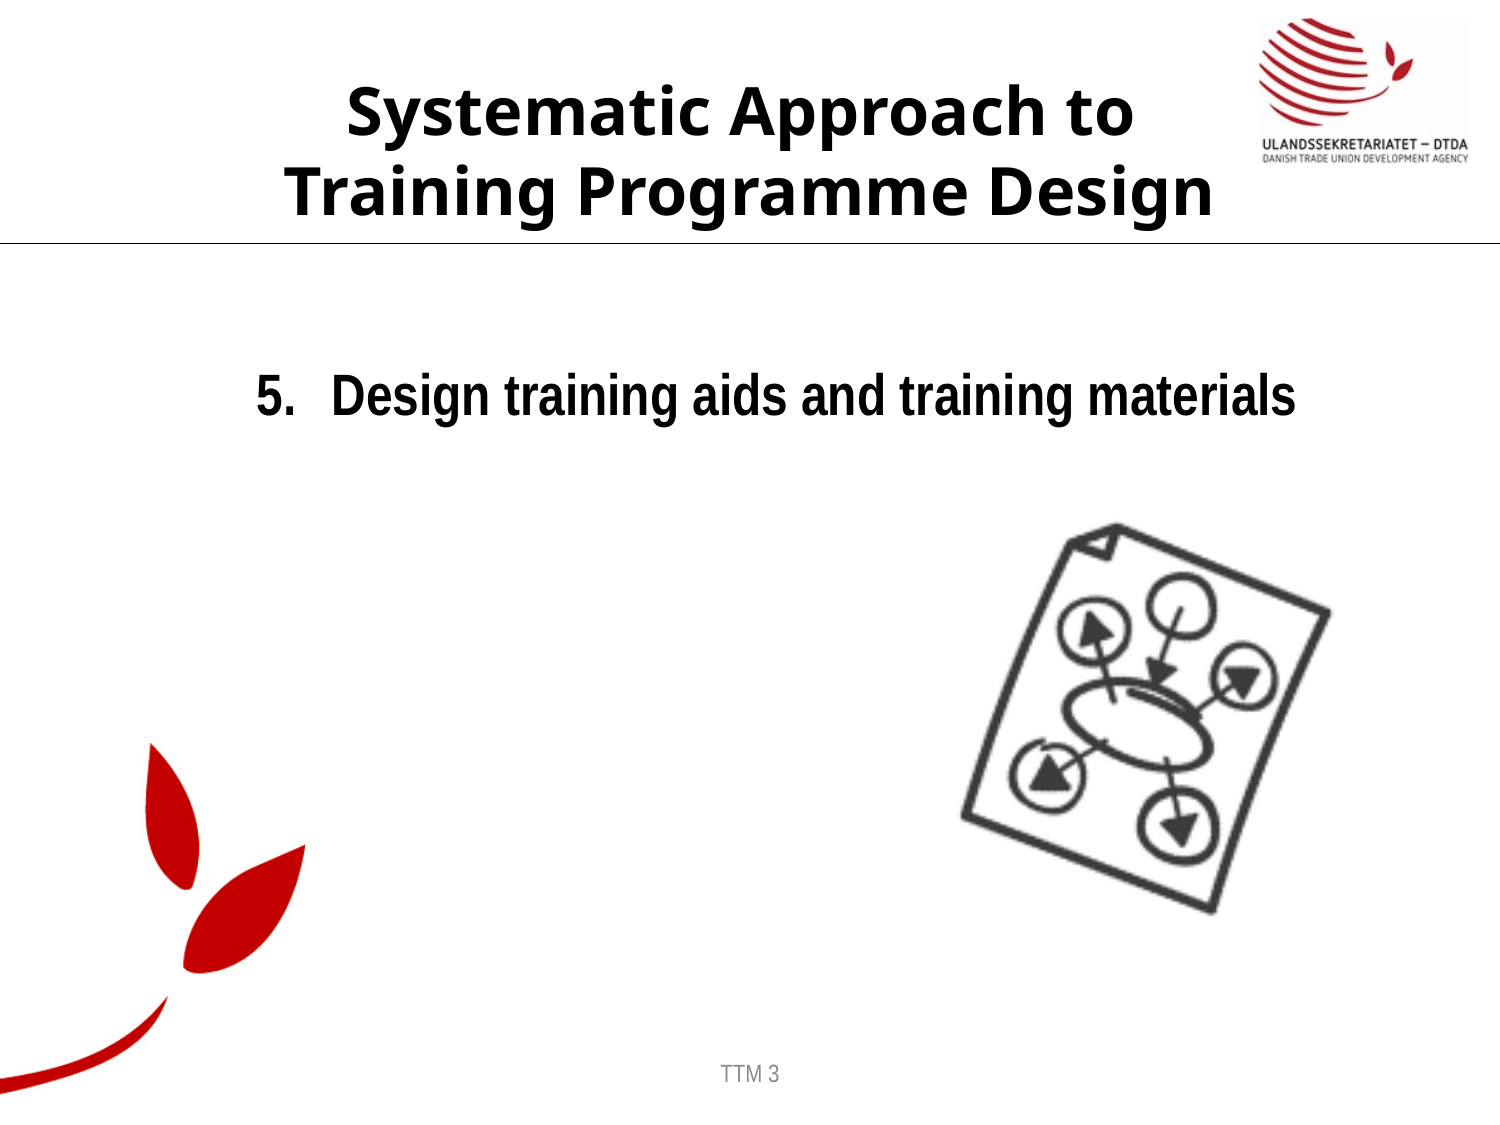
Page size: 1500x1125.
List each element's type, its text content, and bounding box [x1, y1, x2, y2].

picture [1259, 18, 1469, 163]
footer TTM 3 [512, 1042, 988, 1103]
title Systematic Approach to Training Programme Design [112, 54, 1388, 242]
picture [809, 435, 1464, 1032]
picture [0, 741, 313, 1118]
text_box Design training aids and training materials [242, 350, 1329, 435]
